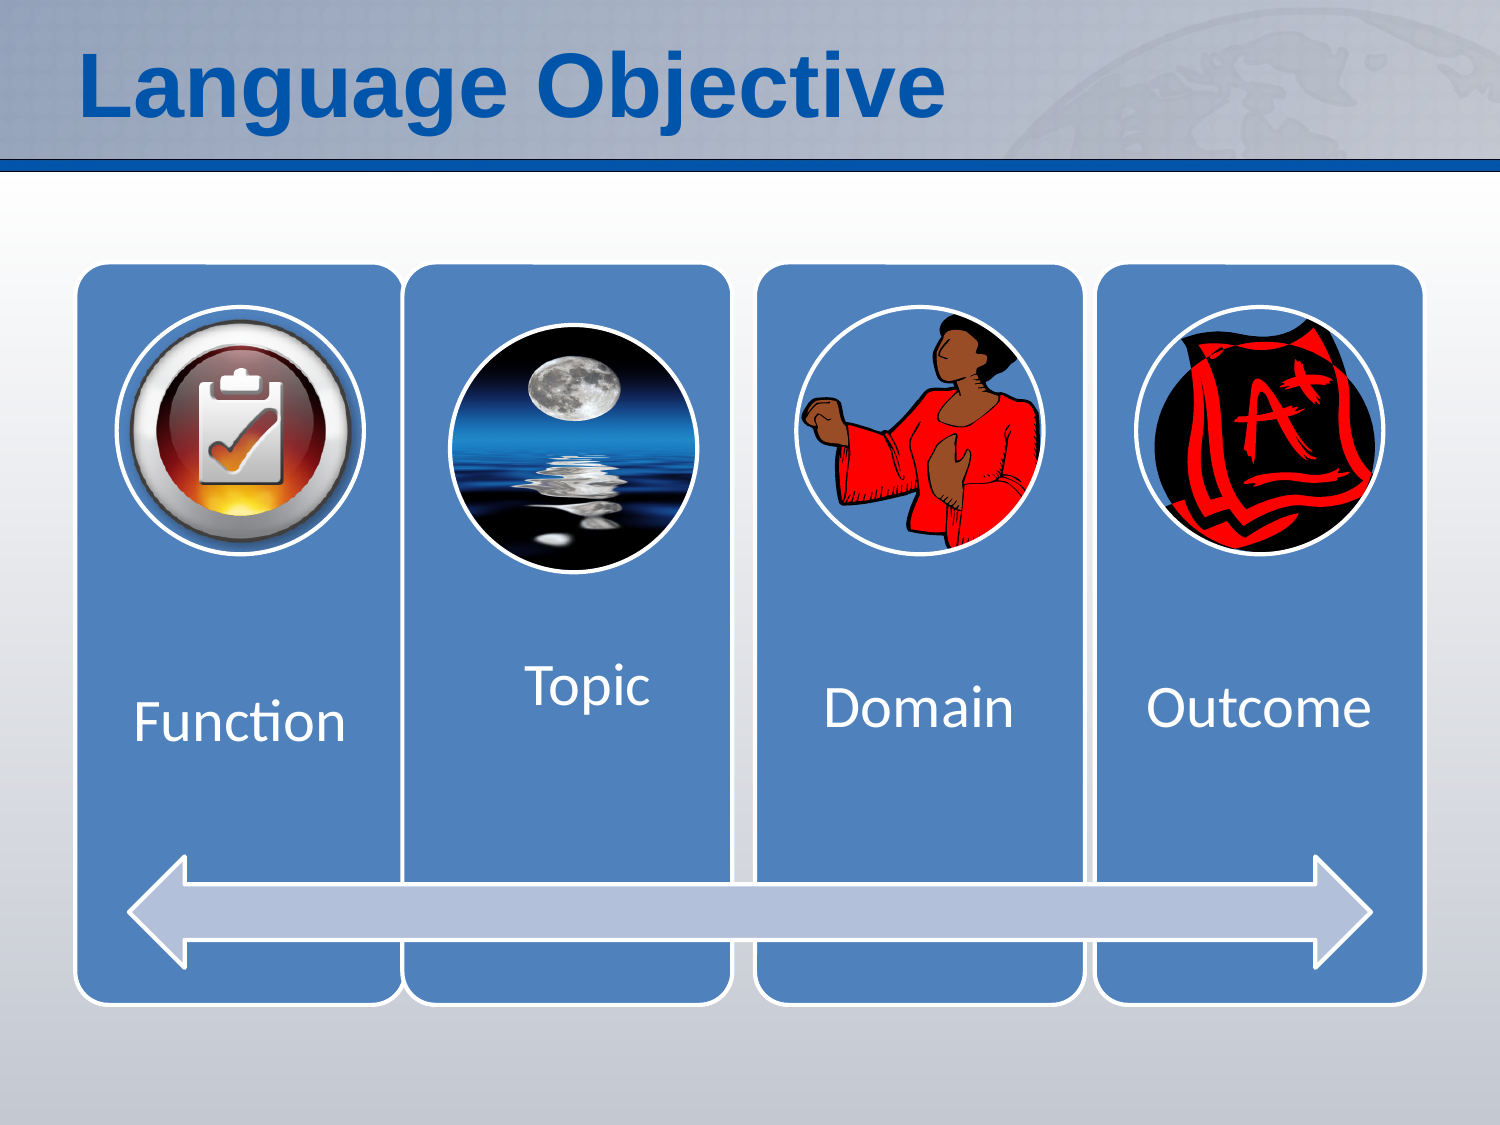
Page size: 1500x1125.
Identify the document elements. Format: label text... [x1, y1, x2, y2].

title Language Objective [62, 0, 1413, 176]
picture [0, 0, 1500, 1125]
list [74, 262, 1426, 1006]
